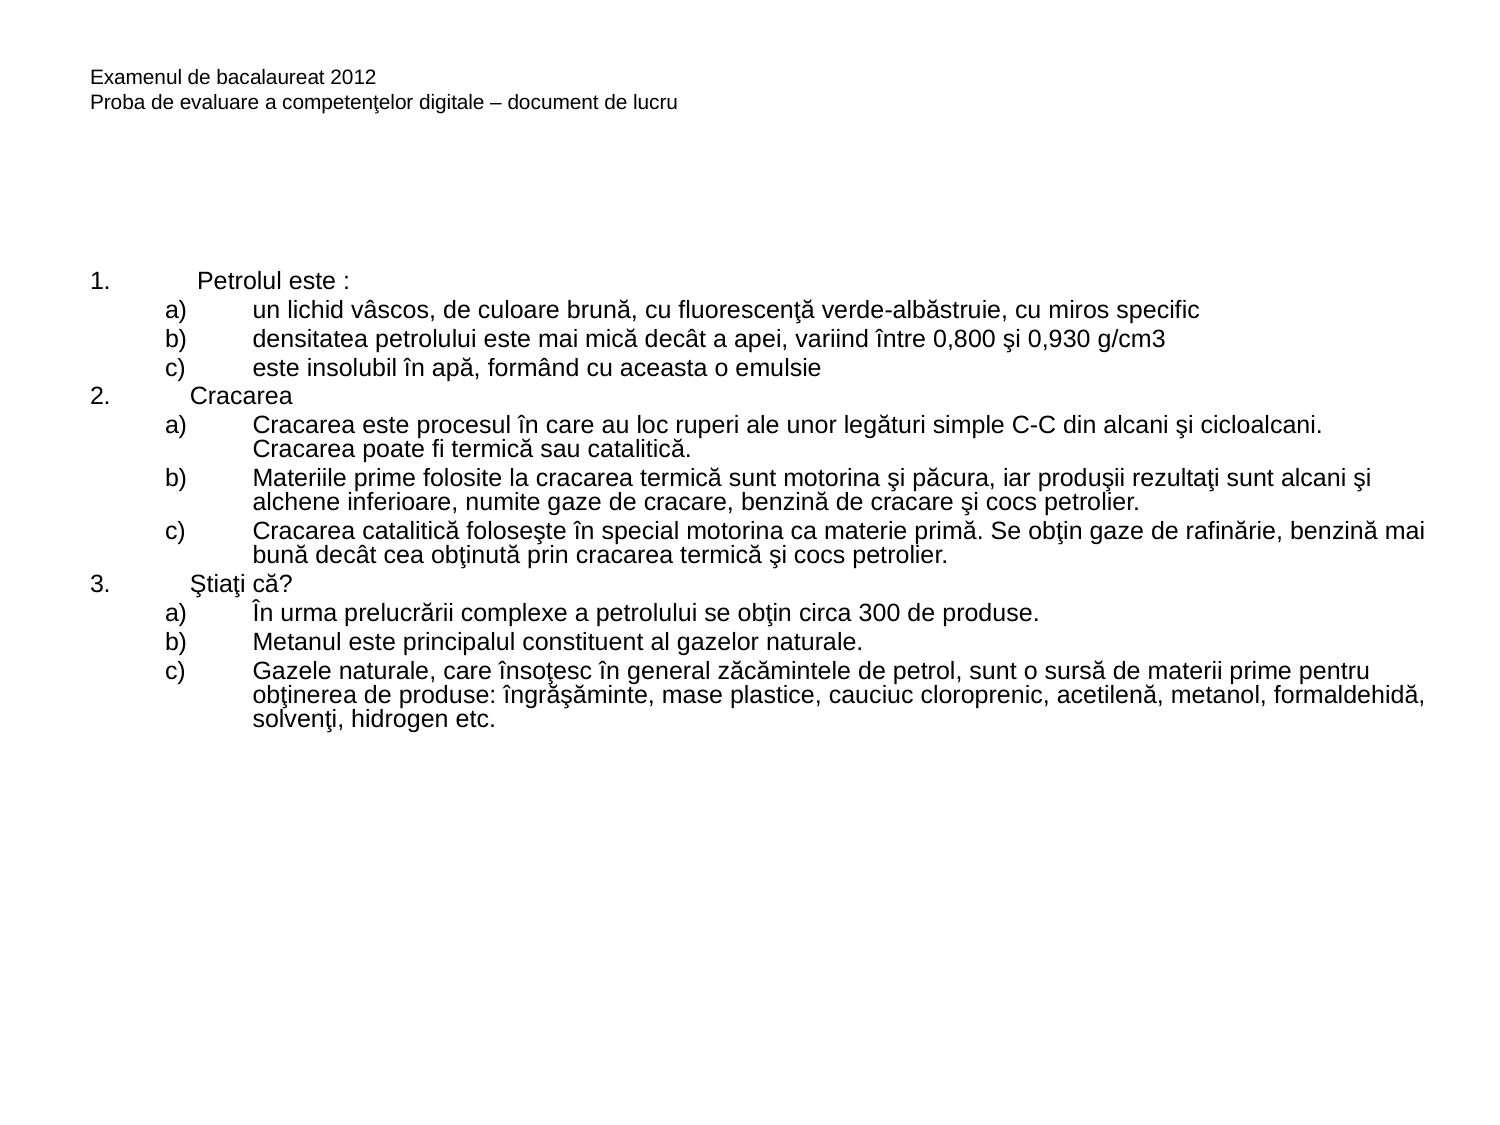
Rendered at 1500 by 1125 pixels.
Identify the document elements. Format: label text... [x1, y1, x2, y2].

title Examenul de bacalaureat 2012 Proba de evaluare a competenţelor digitale – document de lucru [74, 44, 1426, 233]
list Petrolul este : un lichid vâscos, de culoare brună, cu fluorescenţă verde-albăstruie, cu miros specific densitatea petrolului este mai mică decât a apei, variind între 0,800 şi 0,930 g/cm3 este insolubil în apă, formând cu aceasta o emulsie Cracarea Cracarea este procesul în care au loc ruperi ale unor legături simple C-C din alcani şi cicloalcani. Cracarea poate fi termică sau catalitică. Materiile prime folosite la cracarea termică sunt motorina şi păcura, iar produşii rezultaţi sunt alcani şi alchene inferioare, numite gaze de cracare, benzină de cracare şi cocs petrolier. Cracarea catalitică foloseşte în special motorina ca materie primă. Se obţin gaze de rafinărie, benzină mai bună decât cea obţinută prin cracarea termică şi cocs petrolier. Ştiaţi că? În urma prelucrării complexe a petrolului se obţin circa 300 de produse. Metanul este principalul constituent al gazelor naturale. Gazele naturale, care însoţesc în general zăcămintele de petrol, sunt o sursă de materii prime pentru obţinerea de produse: îngrăşăminte, mase plastice, cauciuc cloroprenic, acetilenă, metanol, formaldehidă, solvenţi, hidrogen etc. [74, 262, 1451, 826]
